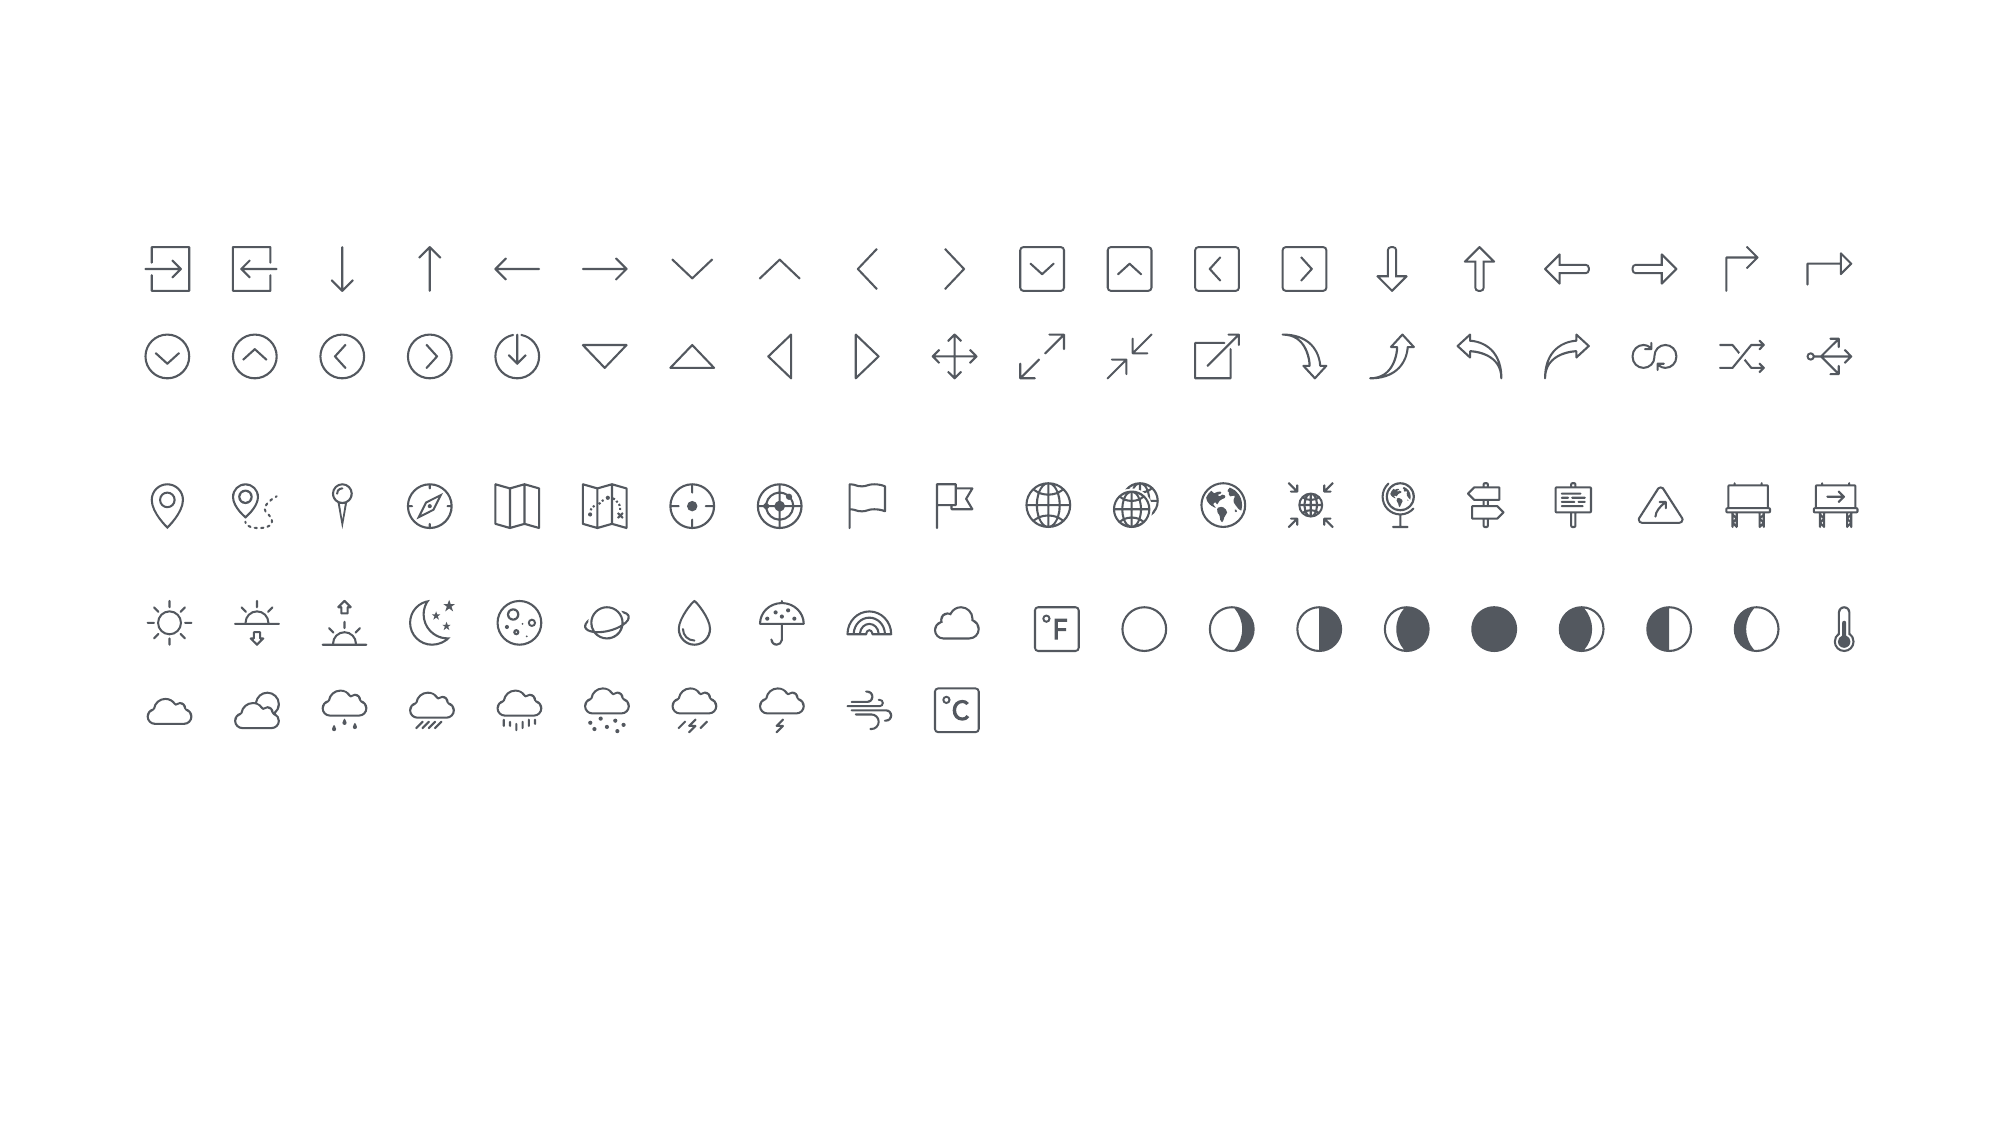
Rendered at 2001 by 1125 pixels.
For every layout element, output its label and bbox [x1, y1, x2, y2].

text_box [1106, 246, 1153, 292]
text_box [758, 687, 805, 715]
text_box [179, 633, 186, 640]
text_box [494, 483, 541, 530]
text_box [494, 257, 541, 281]
text_box [231, 483, 260, 519]
text_box [234, 691, 280, 730]
text_box [846, 610, 893, 636]
text_box [1323, 517, 1334, 529]
text_box [249, 631, 265, 646]
text_box [234, 610, 280, 625]
text_box [944, 248, 966, 290]
text_box [699, 720, 708, 730]
text_box [1281, 333, 1328, 380]
text_box [669, 483, 716, 530]
text_box [1287, 517, 1299, 529]
text_box [352, 722, 357, 730]
text_box [1025, 482, 1072, 529]
text_box [418, 246, 442, 292]
text_box [671, 258, 714, 280]
text_box [581, 343, 628, 369]
text_box [494, 333, 541, 380]
text_box [1806, 337, 1853, 376]
text_box [496, 599, 543, 646]
text_box [933, 687, 980, 734]
text_box [854, 713, 880, 731]
text_box [321, 627, 368, 646]
text_box [1833, 606, 1855, 653]
text_box [1381, 482, 1415, 529]
text_box [1044, 333, 1066, 355]
text_box [331, 483, 353, 530]
text_box [1456, 333, 1503, 380]
text_box [319, 333, 366, 380]
text_box [931, 333, 978, 380]
text_box [775, 718, 784, 734]
text_box [330, 246, 354, 292]
text_box [1019, 358, 1041, 380]
text_box [1296, 606, 1343, 653]
text_box [146, 697, 193, 725]
text_box [1200, 482, 1247, 529]
text_box [850, 690, 874, 703]
text_box [935, 483, 974, 530]
text_box [1467, 482, 1505, 529]
text_box [415, 720, 424, 730]
text_box [337, 599, 352, 615]
text_box [677, 720, 687, 730]
text_box [856, 248, 878, 290]
text_box [150, 246, 191, 292]
text_box [1194, 333, 1240, 380]
text_box [581, 257, 628, 281]
text_box [321, 689, 368, 717]
text_box [1376, 246, 1408, 292]
text_box [848, 483, 887, 530]
text_box [1554, 482, 1593, 529]
text_box [231, 246, 272, 292]
text_box [933, 606, 980, 640]
text_box [1471, 606, 1518, 653]
text_box [150, 483, 185, 530]
text_box [1631, 253, 1678, 285]
text_box [240, 259, 278, 279]
text_box [409, 691, 455, 719]
text_box [1812, 482, 1859, 529]
text_box [1383, 606, 1430, 653]
text_box [1558, 606, 1605, 653]
text_box [1298, 492, 1324, 518]
text_box [1281, 246, 1328, 292]
text_box [688, 718, 697, 734]
text_box [144, 333, 191, 380]
text_box [406, 483, 453, 530]
text_box [1131, 333, 1153, 355]
text_box [255, 599, 259, 609]
text_box [1112, 482, 1159, 529]
text_box [153, 633, 160, 640]
text_box [1369, 333, 1415, 380]
text_box [421, 720, 443, 730]
text_box [1719, 339, 1765, 369]
text_box [758, 258, 801, 280]
text_box [584, 606, 630, 640]
text_box [1287, 482, 1299, 493]
text_box [1323, 482, 1334, 493]
text_box [1743, 358, 1765, 374]
text_box [756, 483, 803, 530]
text_box [1106, 358, 1128, 380]
text_box [584, 687, 630, 715]
text_box [1544, 253, 1590, 285]
text_box [854, 333, 880, 380]
text_box [758, 599, 805, 646]
text_box [1646, 606, 1693, 653]
text_box [1725, 246, 1759, 292]
text_box [846, 698, 884, 708]
text_box [1733, 606, 1780, 653]
text_box [1121, 606, 1168, 653]
text_box [240, 606, 247, 613]
text_box [263, 508, 271, 518]
text_box [1631, 341, 1678, 372]
text_box [1019, 246, 1066, 292]
text_box [1544, 333, 1590, 380]
text_box [153, 606, 186, 636]
text_box [496, 689, 543, 717]
text_box [267, 606, 274, 613]
text_box [231, 333, 278, 380]
text_box [409, 599, 451, 646]
text_box [671, 687, 718, 715]
text_box [144, 259, 182, 279]
text_box [1637, 486, 1684, 524]
text_box [677, 599, 712, 646]
text_box [1208, 606, 1255, 653]
text_box [443, 599, 455, 612]
text_box [850, 709, 893, 722]
text_box [406, 333, 453, 380]
text_box [332, 724, 337, 732]
text_box [1463, 246, 1496, 292]
text_box [1725, 482, 1772, 529]
text_box [1033, 606, 1080, 653]
text_box [1194, 246, 1240, 292]
text_box [1806, 252, 1853, 286]
text_box [581, 483, 628, 530]
text_box [767, 333, 793, 380]
text_box [669, 343, 716, 369]
